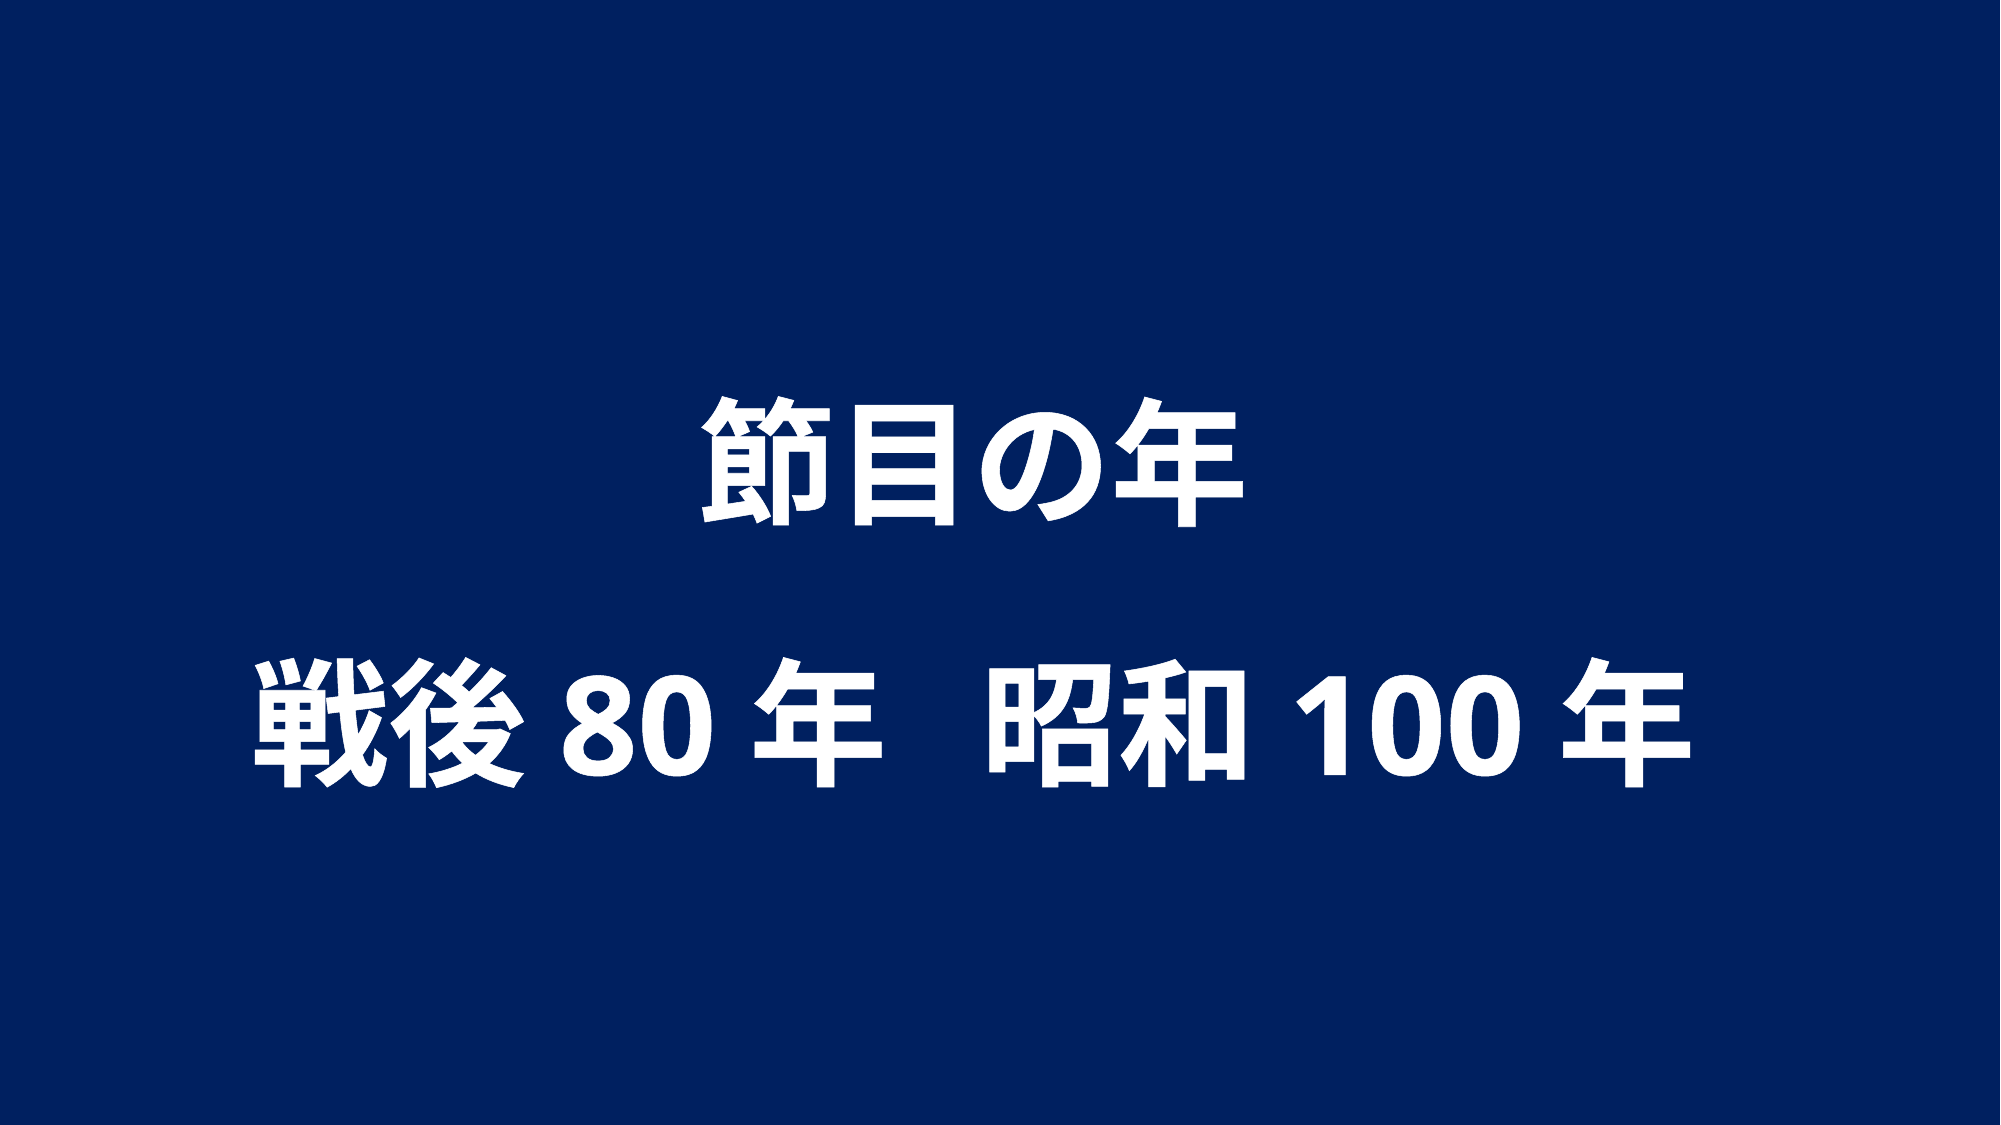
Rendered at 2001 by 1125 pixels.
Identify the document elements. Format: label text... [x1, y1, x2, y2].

text_box 節目の年 戦後80年 昭和100年 [215, 274, 1732, 810]
